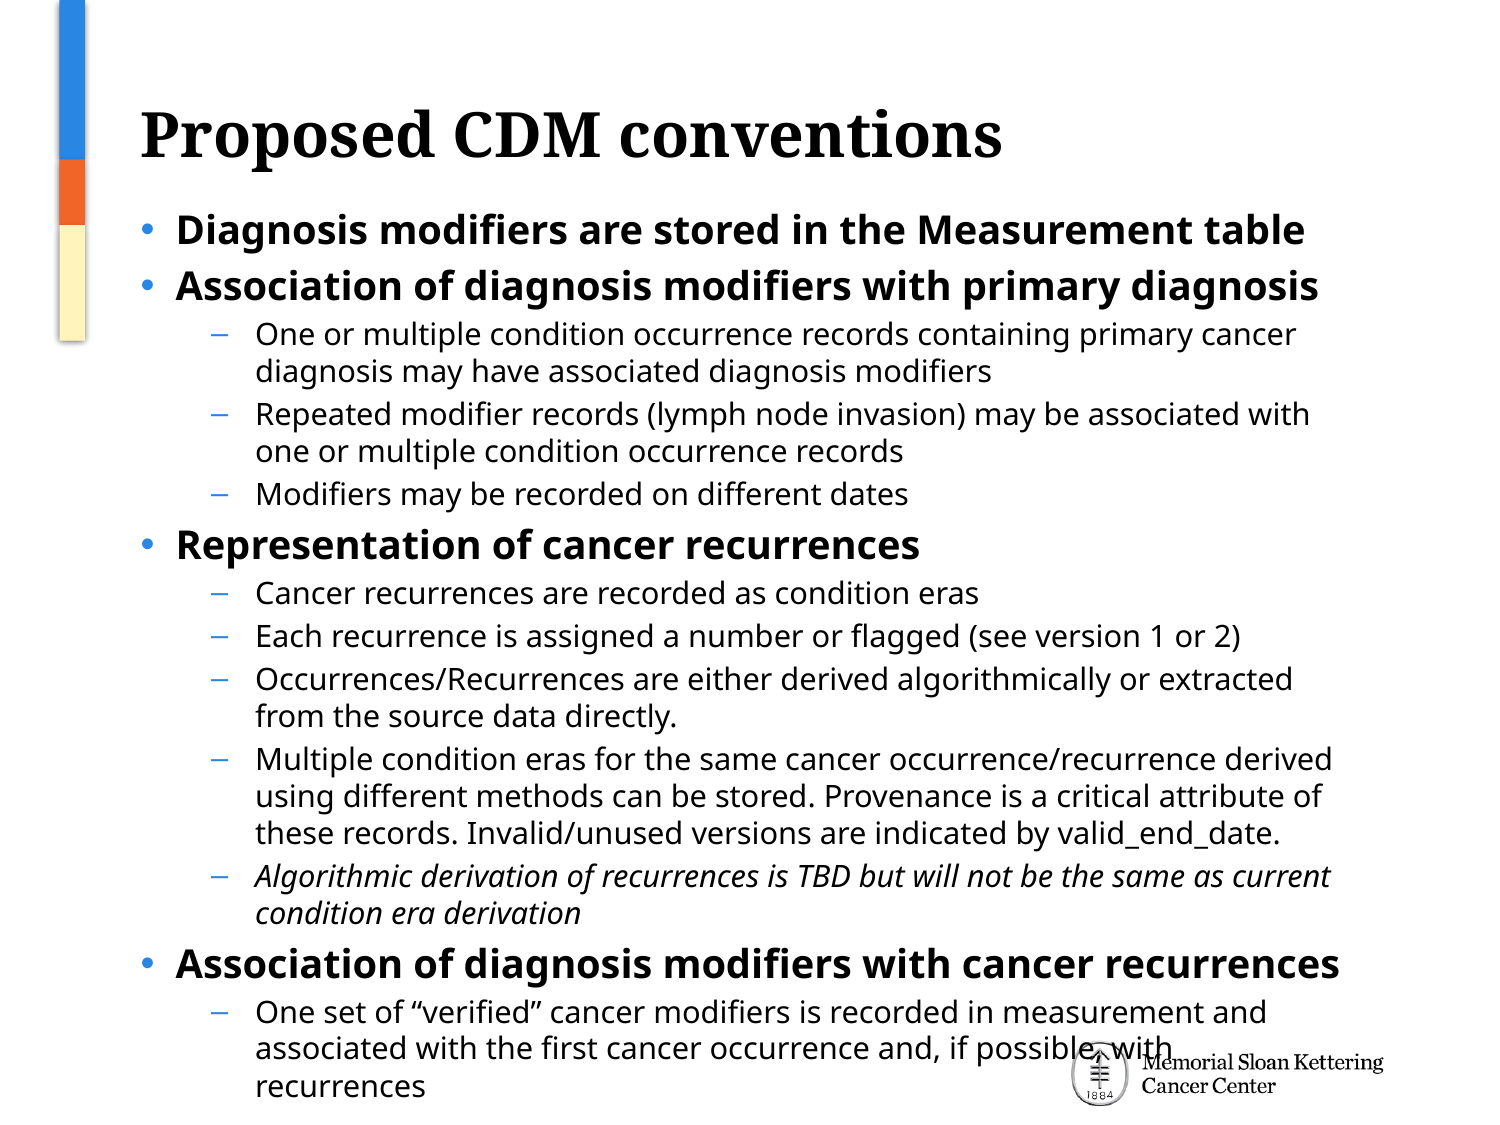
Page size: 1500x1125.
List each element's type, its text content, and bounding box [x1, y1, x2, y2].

title Proposed CDM conventions [125, 48, 1386, 178]
list Diagnosis modifiers are stored in the Measurement table Association of diagnosis modifiers with primary diagnosis One or multiple condition occurrence records containing primary cancer diagnosis may have associated diagnosis modifiers Repeated modifier records (lymph node invasion) may be associated with one or multiple condition occurrence records Modifiers may be recorded on different dates Representation of cancer recurrences Cancer recurrences are recorded as condition eras Each recurrence is assigned a number or flagged (see version 1 or 2) Occurrences/Recurrences are either derived algorithmically or extracted from the source data directly. Multiple condition eras for the same cancer occurrence/recurrence derived using different methods can be stored. Provenance is a critical attribute of these records. Invalid/unused versions are indicated by valid_end_date. Algorithmic derivation of recurrences is TBD but will not be the same as current condition era derivation Association of diagnosis modifiers with cancer recurrences One set of “verified” cancer modifiers is recorded in measurement and associated with the first cancer occurrence and, if possible, with recurrences [125, 197, 1365, 1125]
